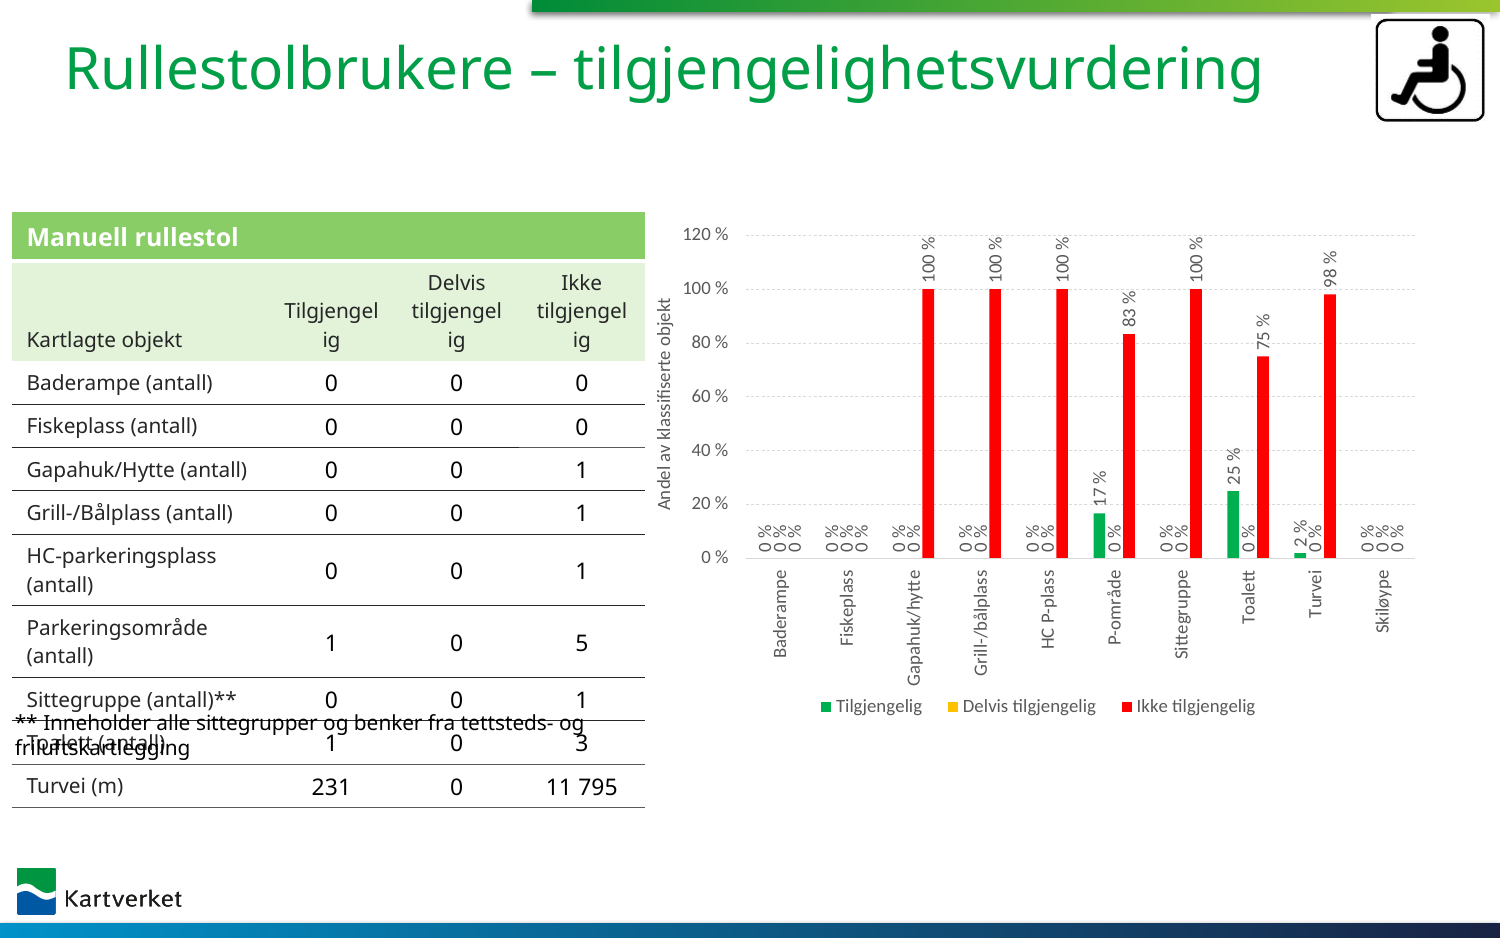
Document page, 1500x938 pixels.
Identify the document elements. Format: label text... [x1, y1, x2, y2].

table_cell 1 [519, 491, 638, 534]
table_cell 0 [269, 361, 394, 404]
table_cell 0 [394, 361, 519, 404]
table_cell Turvei (m) [12, 768, 269, 807]
table_cell 0 [519, 361, 638, 404]
table_cell Fiskeplass (antall) [12, 405, 269, 447]
table_cell Grill-/Bålplass (antall) [12, 491, 269, 534]
table_cell Tilgjengelig [269, 263, 394, 361]
table_header Manuell rullestol [12, 212, 645, 259]
table_cell Sittegruppe (antall)** [12, 678, 269, 702]
table_cell Parkeringsområde (antall) [12, 606, 269, 677]
table_cell Baderampe (antall) [12, 361, 269, 404]
table_cell 0 [269, 535, 394, 605]
table_cell Ikke tilgjengelig [519, 263, 638, 361]
table_cell 0 [269, 678, 394, 702]
table_cell 0 [394, 405, 519, 447]
table_cell 0 [269, 405, 394, 447]
table_cell 0 [394, 535, 519, 605]
text_box ** Inneholder alle sittegrupper og benker fra tettsteds- og friluftskartlegging [0, 702, 745, 768]
table_cell 1 [519, 448, 638, 490]
table_cell Gapahuk/Hytte (antall) [12, 448, 269, 490]
table_cell 1 [519, 678, 638, 702]
table_cell 0 [394, 448, 519, 490]
table_cell 0 [269, 491, 394, 534]
table_cell Kartlagte objekt [12, 263, 269, 361]
table_cell 0 [519, 405, 638, 447]
table_cell 0 [394, 678, 519, 702]
table_cell 5 [519, 606, 638, 677]
picture [1371, 13, 1491, 127]
table_cell 1 [519, 535, 638, 605]
table_cell HC-parkeringsplass (antall) [12, 535, 269, 605]
table_cell 0 [269, 448, 394, 490]
table_cell 0 [394, 606, 519, 677]
picture [643, 218, 1427, 728]
table_cell 1 [269, 606, 394, 677]
table_cell 0 [394, 768, 519, 807]
text_box Rullestolbrukere – tilgjengelighetsvurdering [49, 12, 1372, 109]
table_cell 231 [269, 768, 394, 807]
table_cell 0 [394, 491, 519, 534]
table_cell Delvis tilgjengelig [394, 263, 519, 361]
table_cell 11 795 [519, 768, 645, 807]
